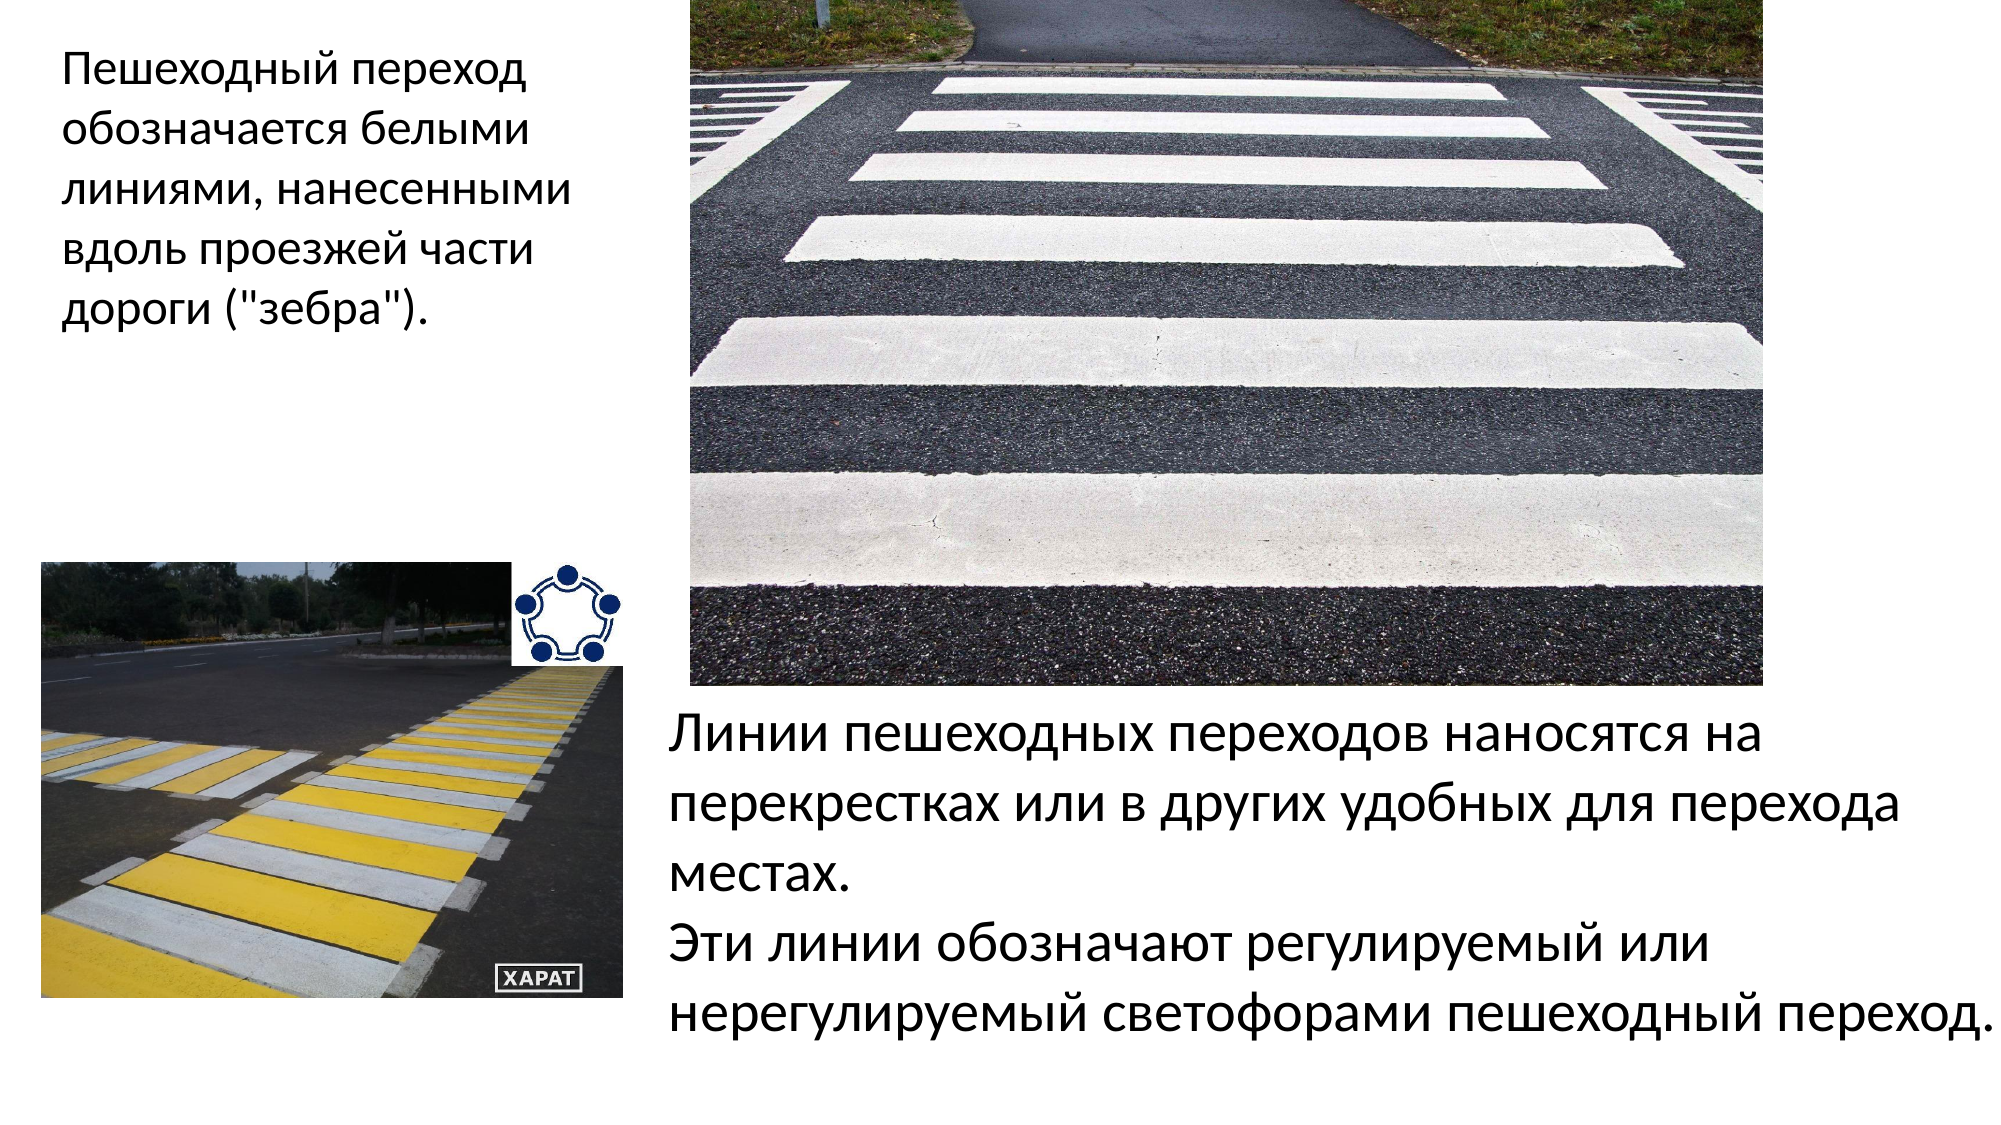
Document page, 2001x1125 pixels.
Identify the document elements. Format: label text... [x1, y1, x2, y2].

picture [41, 562, 623, 998]
text_box Пешеходный переход обозначается белыми линиями, нанесенными вдоль проезжей части дороги ("зебра"). [46, 27, 628, 343]
picture [690, 0, 1763, 686]
text_box Линии пешеходных переходов наносятся на перекрестках или в других удобных для перехода местах. Эти линии обозначают регулируемый или нерегулируемый светофорами пешеходный переход. [654, 685, 2000, 1051]
